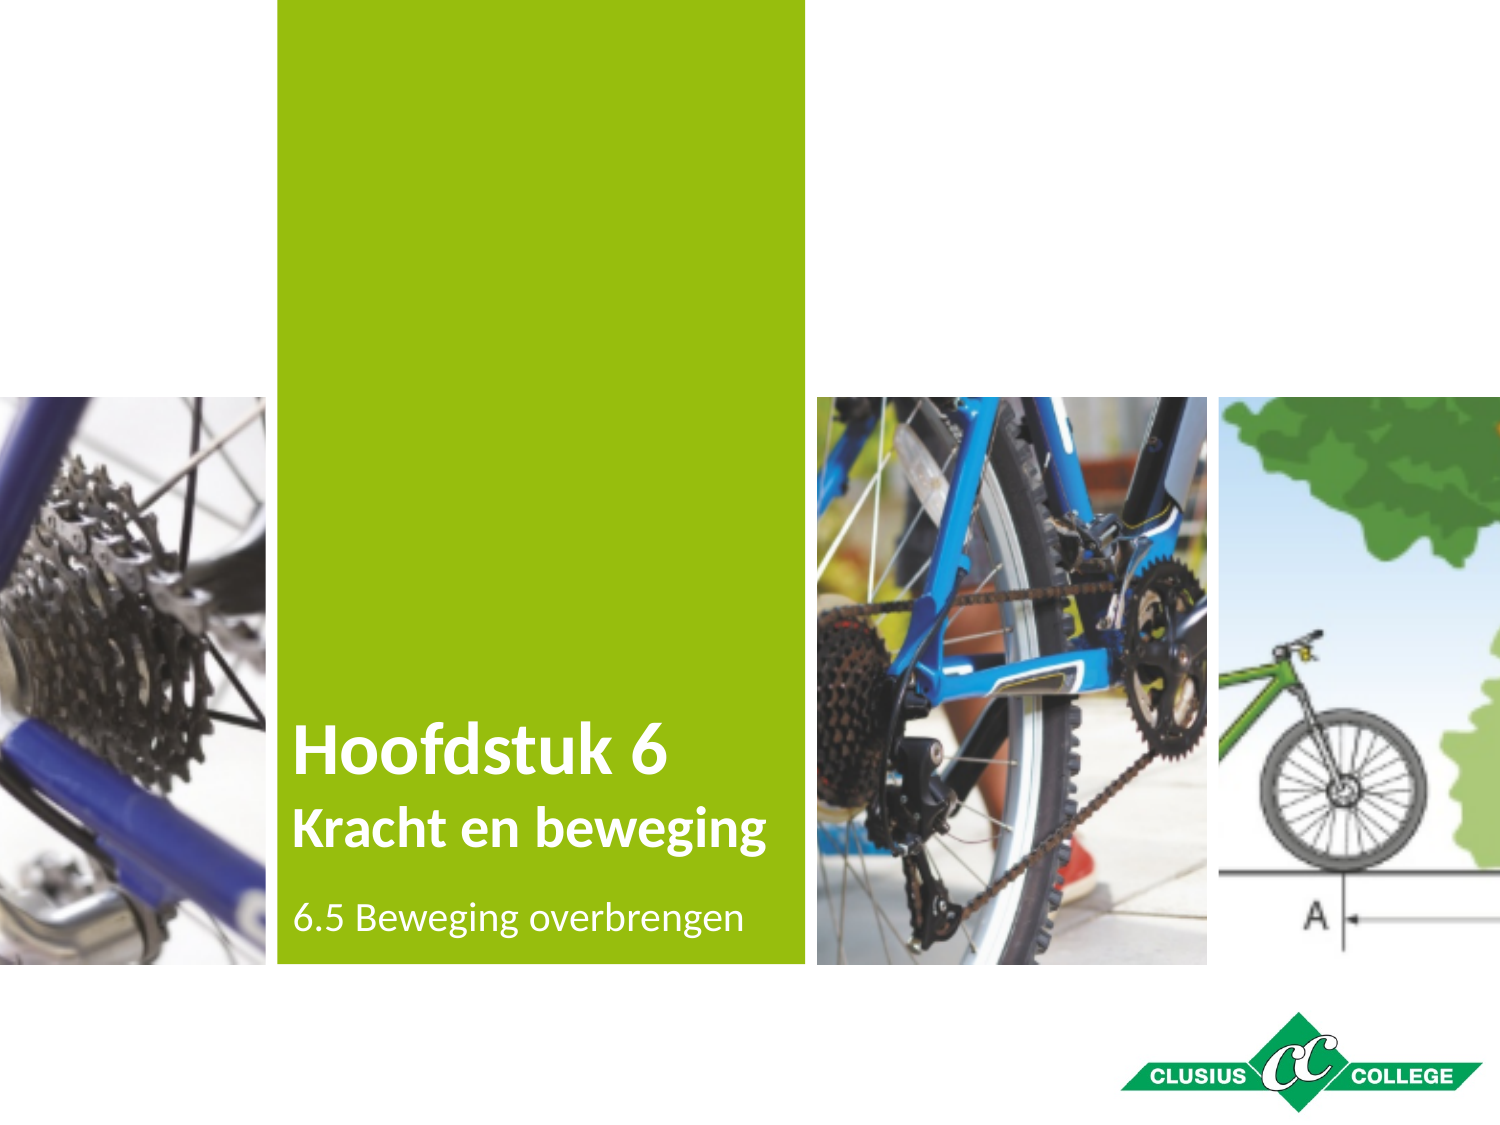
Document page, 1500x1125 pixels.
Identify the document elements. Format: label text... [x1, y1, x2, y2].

subtitle 6.5 Beweging overbrengen [277, 882, 806, 965]
picture [1218, 396, 1500, 965]
picture [1103, 999, 1500, 1125]
picture [816, 396, 1208, 965]
picture [0, 396, 266, 965]
text_box [275, 0, 807, 966]
title Hoofdstuk 6 Kracht en beweging [277, 683, 806, 875]
